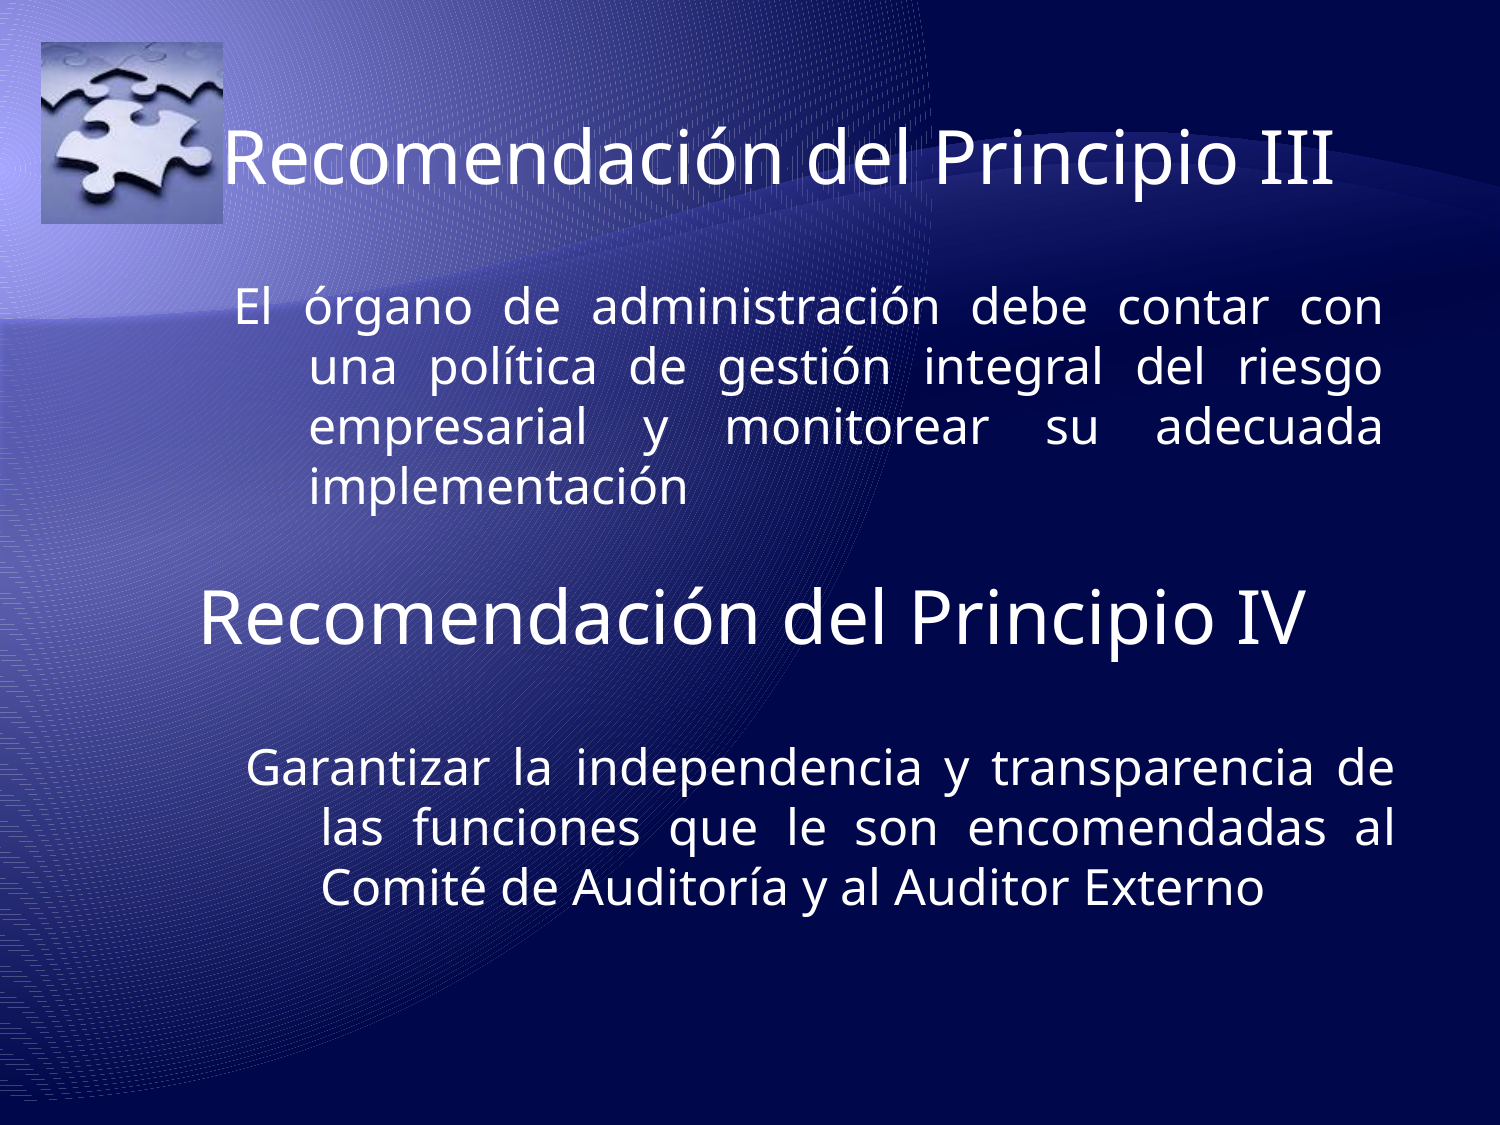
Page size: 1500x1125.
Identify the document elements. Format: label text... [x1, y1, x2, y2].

text_box Garantizar la independencia y transparencia de las funciones que le son encomendadas al Comité de Auditoría y al Auditor Externo [230, 727, 1412, 923]
text_box Recomendación del Principio IV [183, 562, 1477, 668]
picture [41, 42, 223, 225]
text_box El órgano de administración debe contar con una política de gestión integral del riesgo empresarial y monitorear su adecuada implementación [218, 267, 1400, 522]
text_box Recomendación del Principio III [230, 101, 1500, 207]
